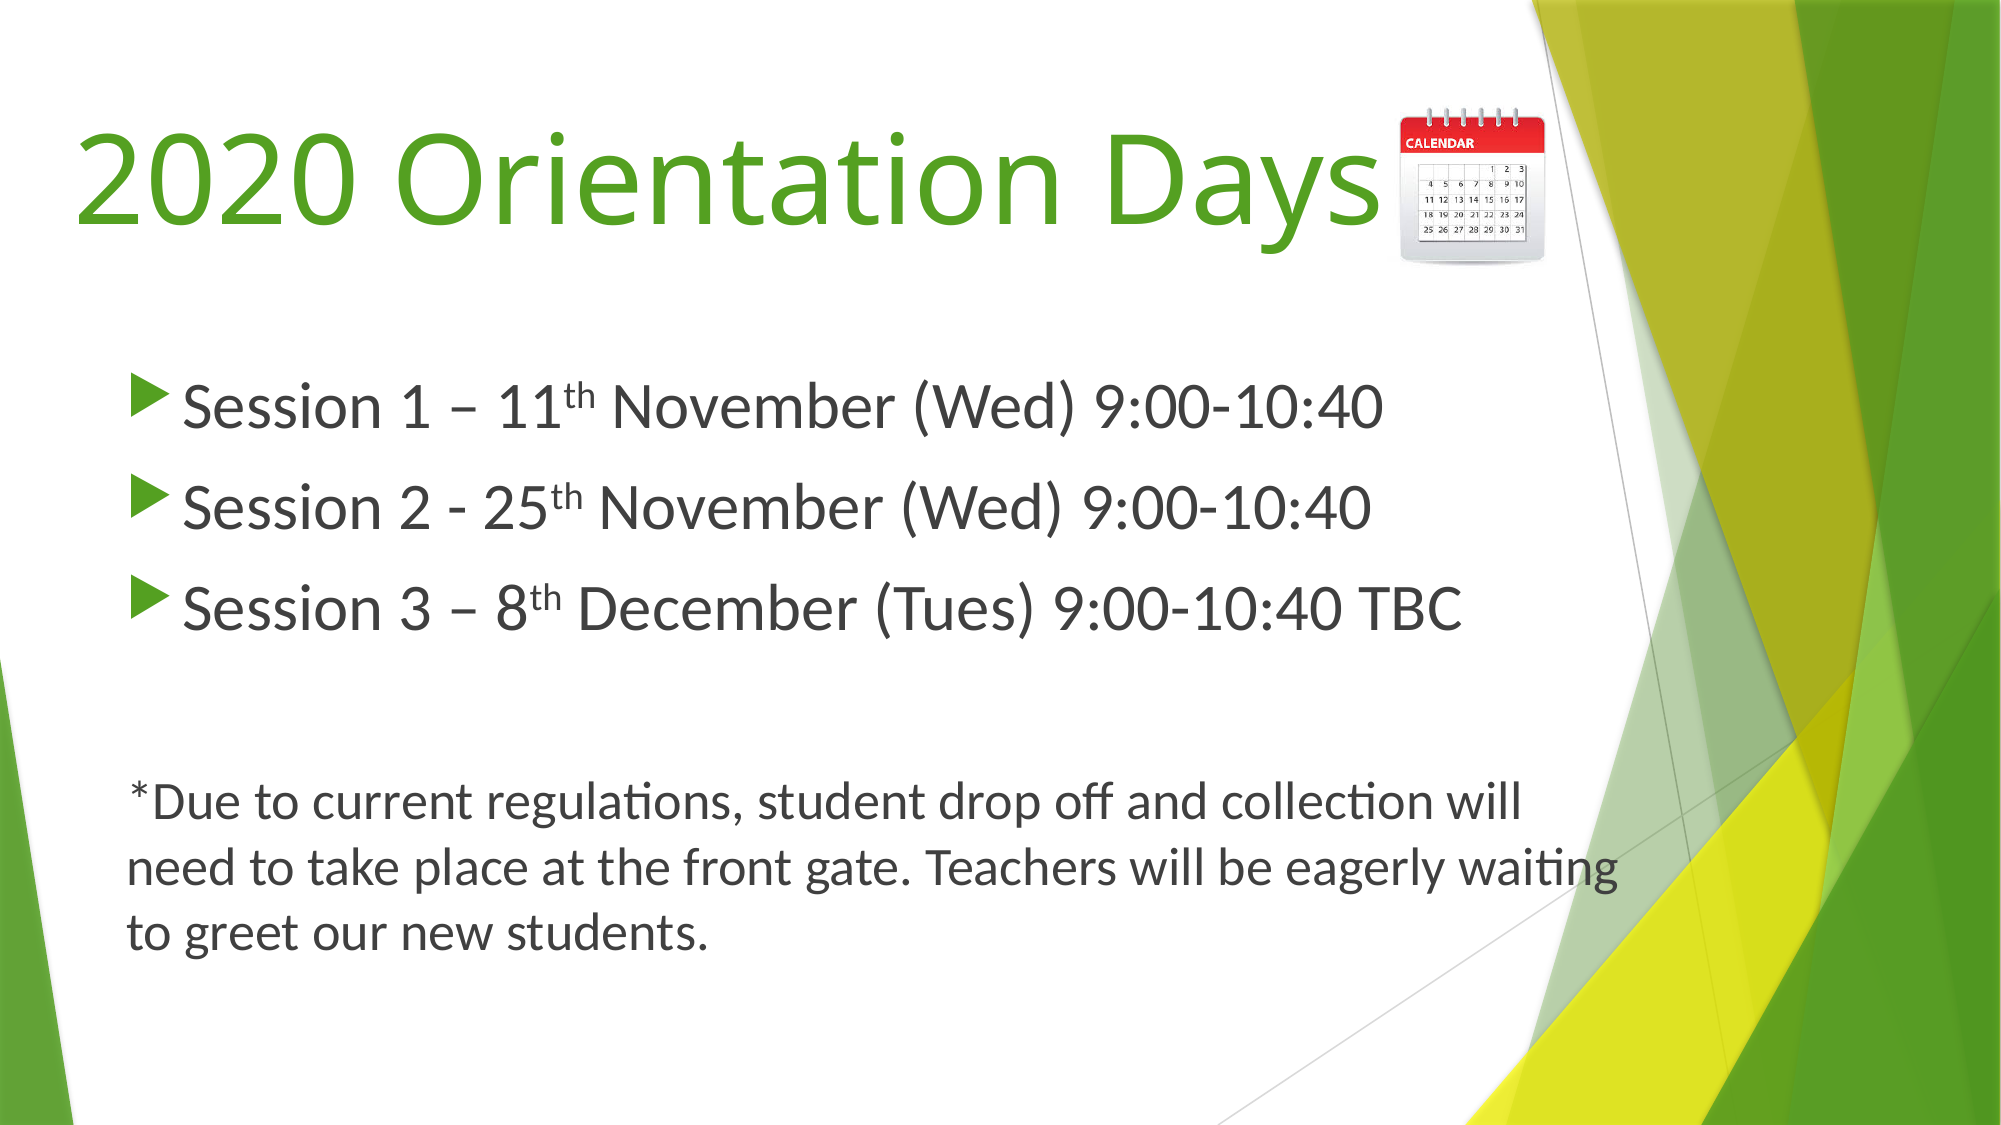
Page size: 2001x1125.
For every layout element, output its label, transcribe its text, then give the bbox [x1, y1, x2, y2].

picture [1380, 91, 1548, 275]
list Session 1 – 11th November (Wed) 9:00-10:40 Session 2 - 25th November (Wed) 9:00-10:40 Session 3 – 8th December (Tues) 9:00-10:40 TBC *Due to current regulations, student drop off and collection will need to take place at the front gate. Teachers will be eagerly waiting to greet our new students. [111, 354, 1650, 1083]
title 2020 Orientation Days [24, 92, 1435, 309]
